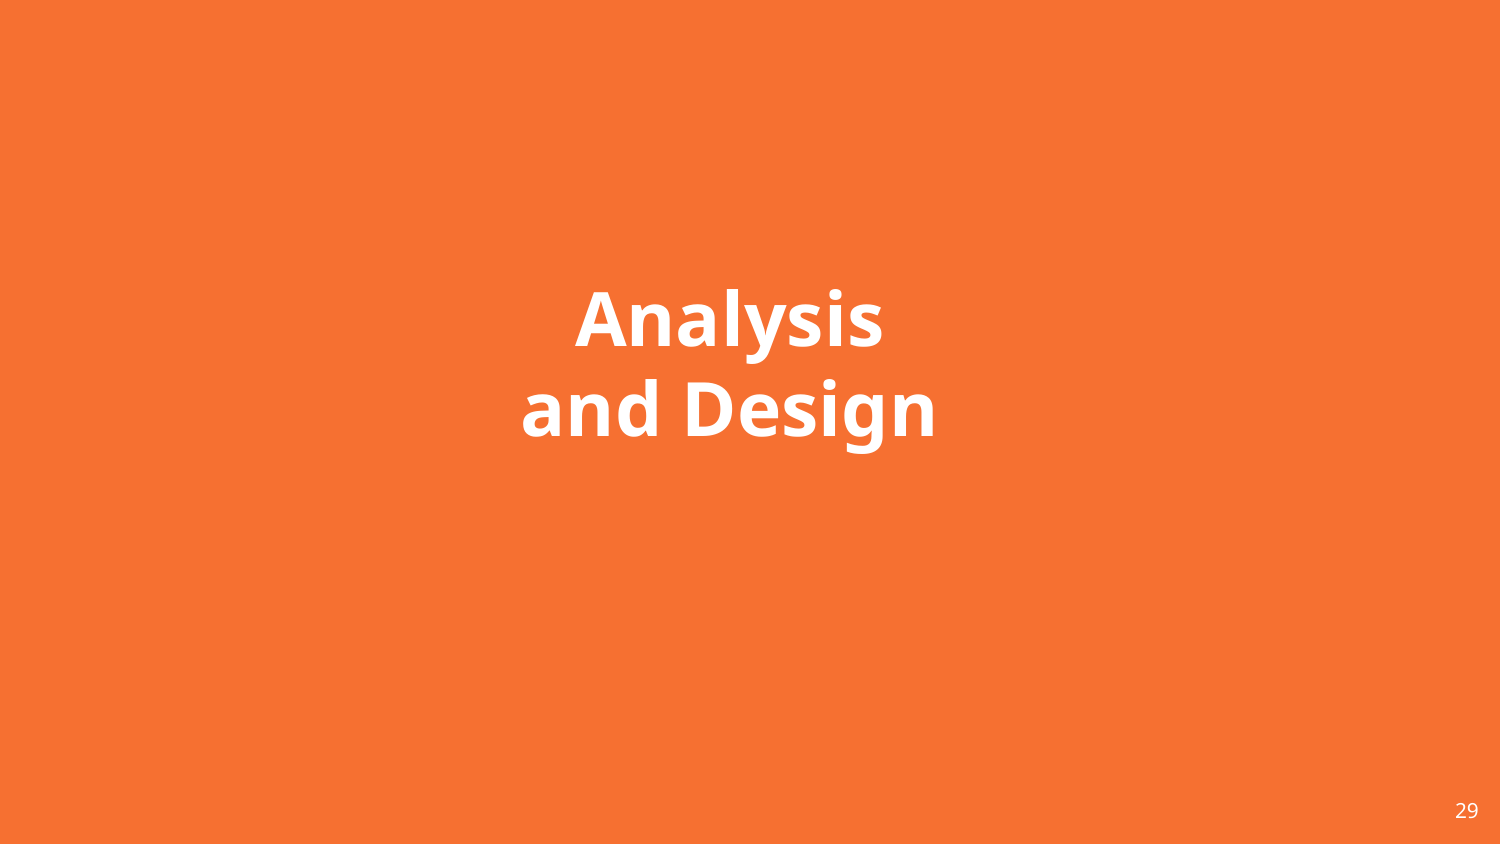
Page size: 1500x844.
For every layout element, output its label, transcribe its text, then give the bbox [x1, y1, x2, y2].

text_box Analysis and Design [483, 115, 976, 608]
slide_number ‹#› [1403, 779, 1494, 844]
